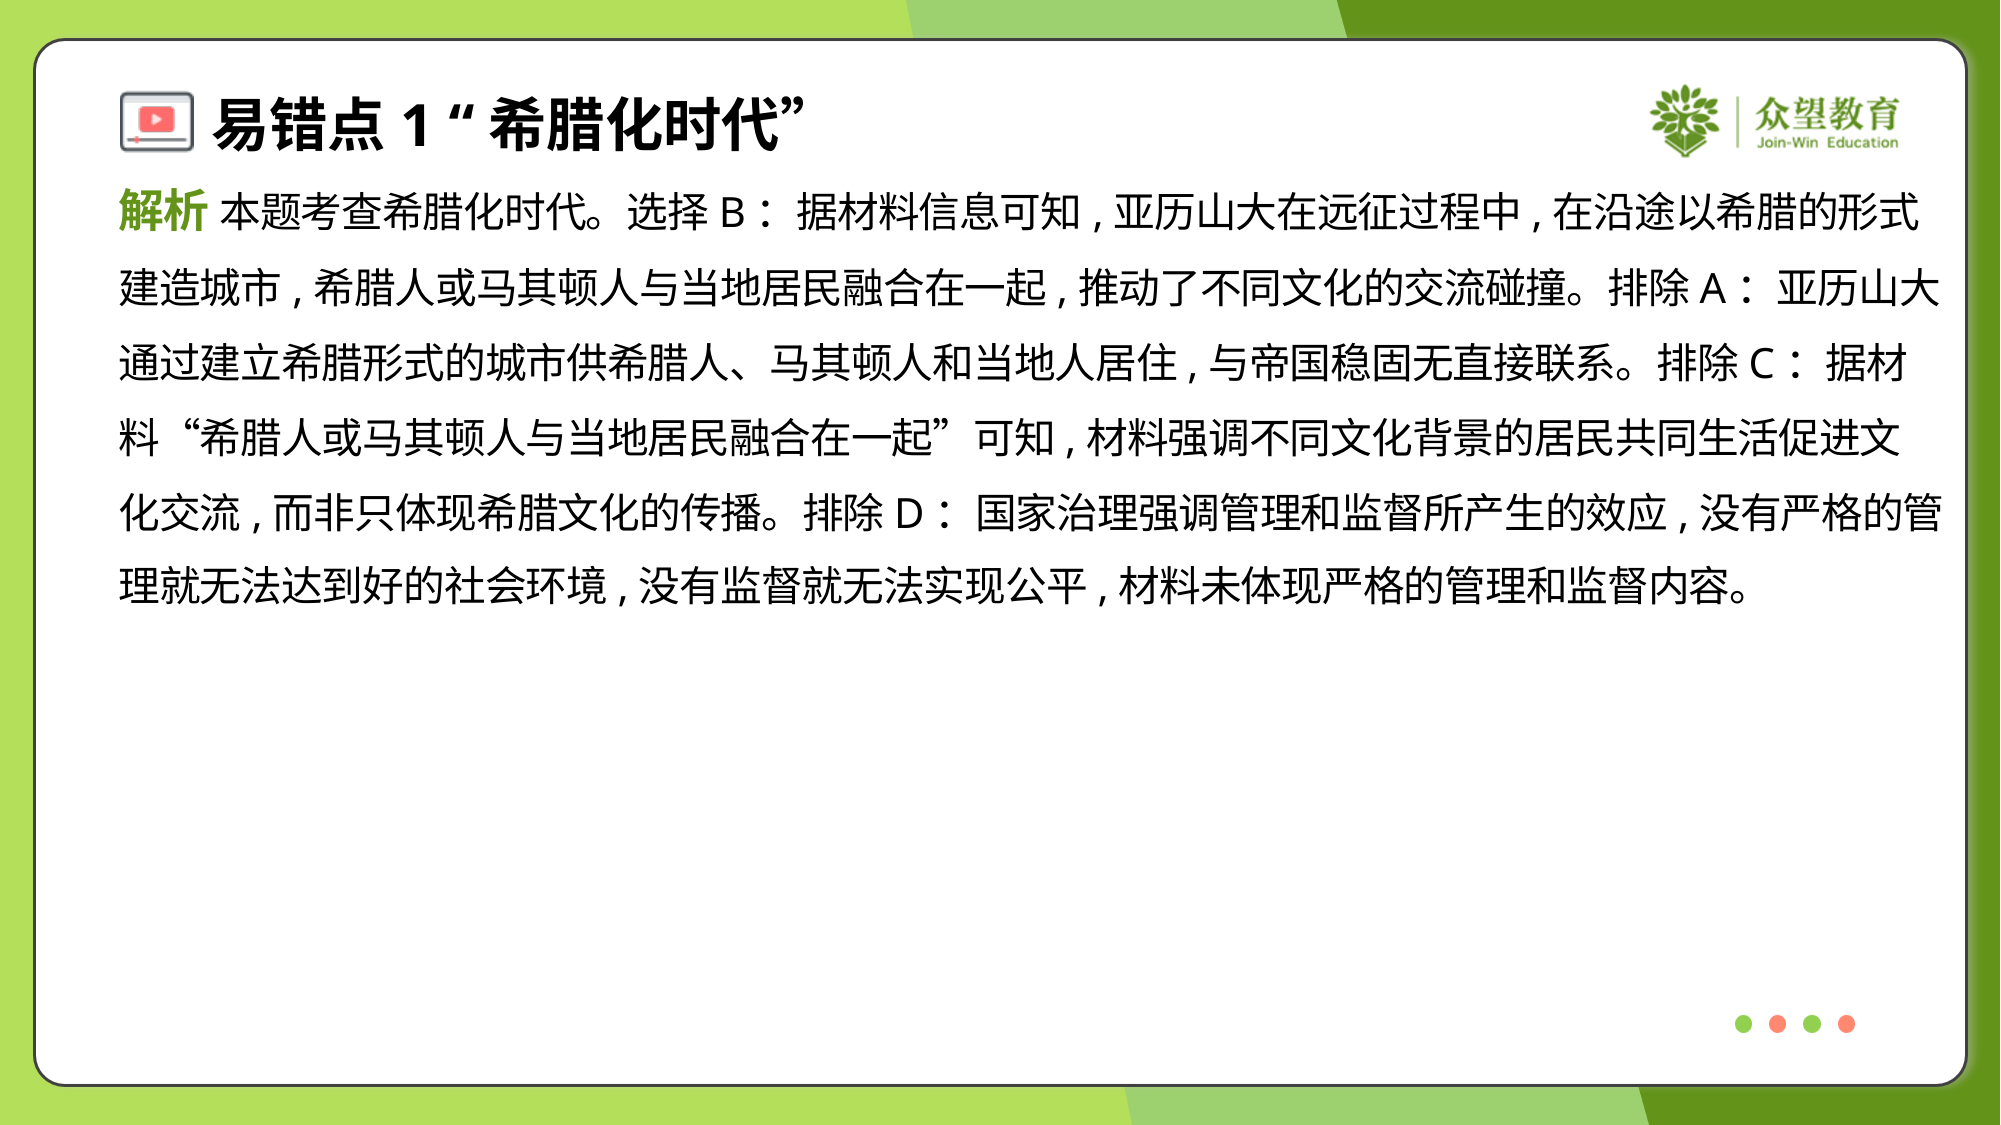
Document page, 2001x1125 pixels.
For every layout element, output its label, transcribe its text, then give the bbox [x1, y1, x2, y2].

picture [0, 0, 2000, 1125]
text_box 解析 本题考查希腊化时代。选择B：据材料信息可知,亚历山大在远征过程中,在沿途以希腊的形式 建造城市,希腊人或马其顿人与当地居民融合在一起,推动了不同文化的交流碰撞。排除A：亚历山大 通过建立希腊形式的城市供希腊人、马其顿人和当地人居住,与帝国稳固无直接联系。排除C：据材 料“希腊人或马其顿人与当地居民融合在一起”可知,材料强调不同文化背景的居民共同生活促进文 化交流,而非只体现希腊文化的传播。排除D：国家治理强调管理和监督所产生的效应,没有严格的管 理就无法达到好的社会环境,没有监督就无法实现公平,材料未体现严格的管理和监督内容。 [118, 159, 1883, 602]
